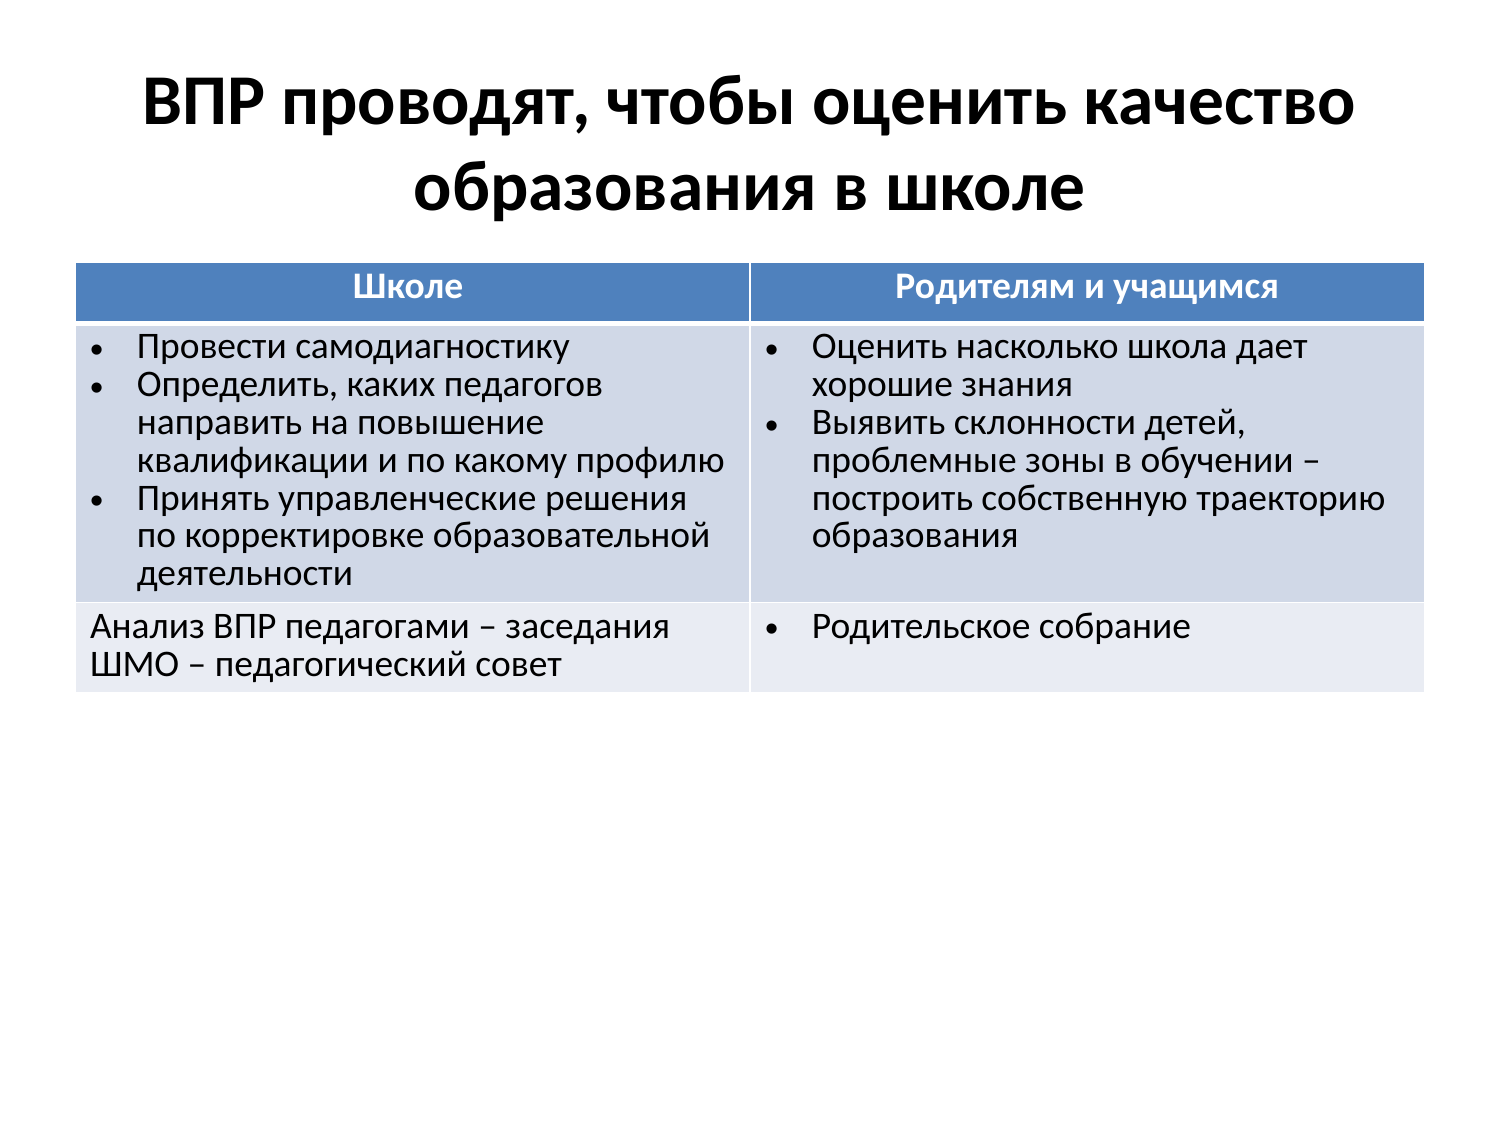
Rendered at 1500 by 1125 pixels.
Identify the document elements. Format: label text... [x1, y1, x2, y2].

title ВПР проводят, чтобы оценить качество образования в школе [75, 45, 1425, 233]
table_cell Провести самодиагностику Определить, каких педагогов направить на повышение квалификации и по какому профилю Принять управленческие решения по корректировке образовательной деятельности [76, 326, 749, 602]
table_header Школе [76, 263, 749, 321]
table_cell Анализ ВПР педагогами – заседания ШМО – педагогический совет [76, 603, 749, 692]
table_cell Оценить насколько школа дает хорошие знания Выявить склонности детей, проблемные зоны в обучении – построить собственную траекторию образования [751, 326, 1424, 602]
table_cell Родительское собрание [751, 603, 1424, 692]
table_header Родителям и учащимся [751, 263, 1424, 321]
